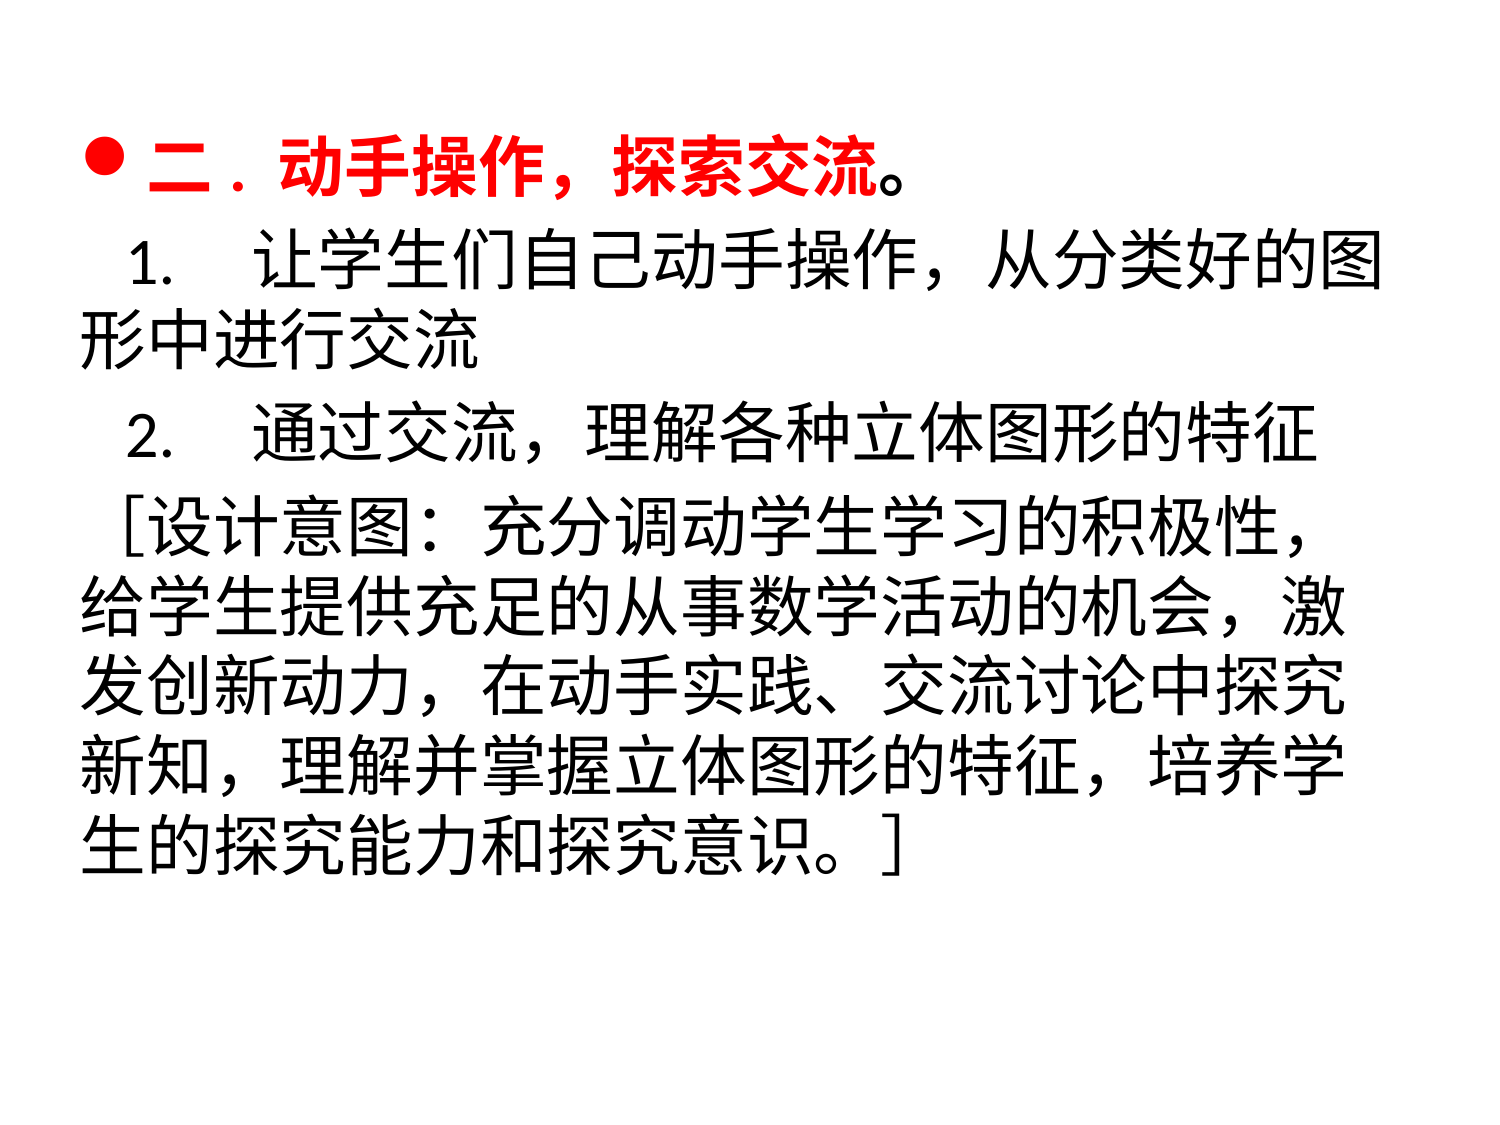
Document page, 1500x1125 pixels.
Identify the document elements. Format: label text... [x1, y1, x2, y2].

list 二. 动手操作，探索交流。 1. 让学生们自己动手操作，从分类好的图形中进行交流 2. 通过交流，理解各种立体图形的特征 ［设计意图：充分调动学生学习的积极性，给学生提供充足的从事数学活动的机会，激发创新动力，在动手实践、交流讨论中探究新知，理解并掌握立体图形的特征，培养学生的探究能力和探究意识。］ [64, 58, 1415, 1024]
